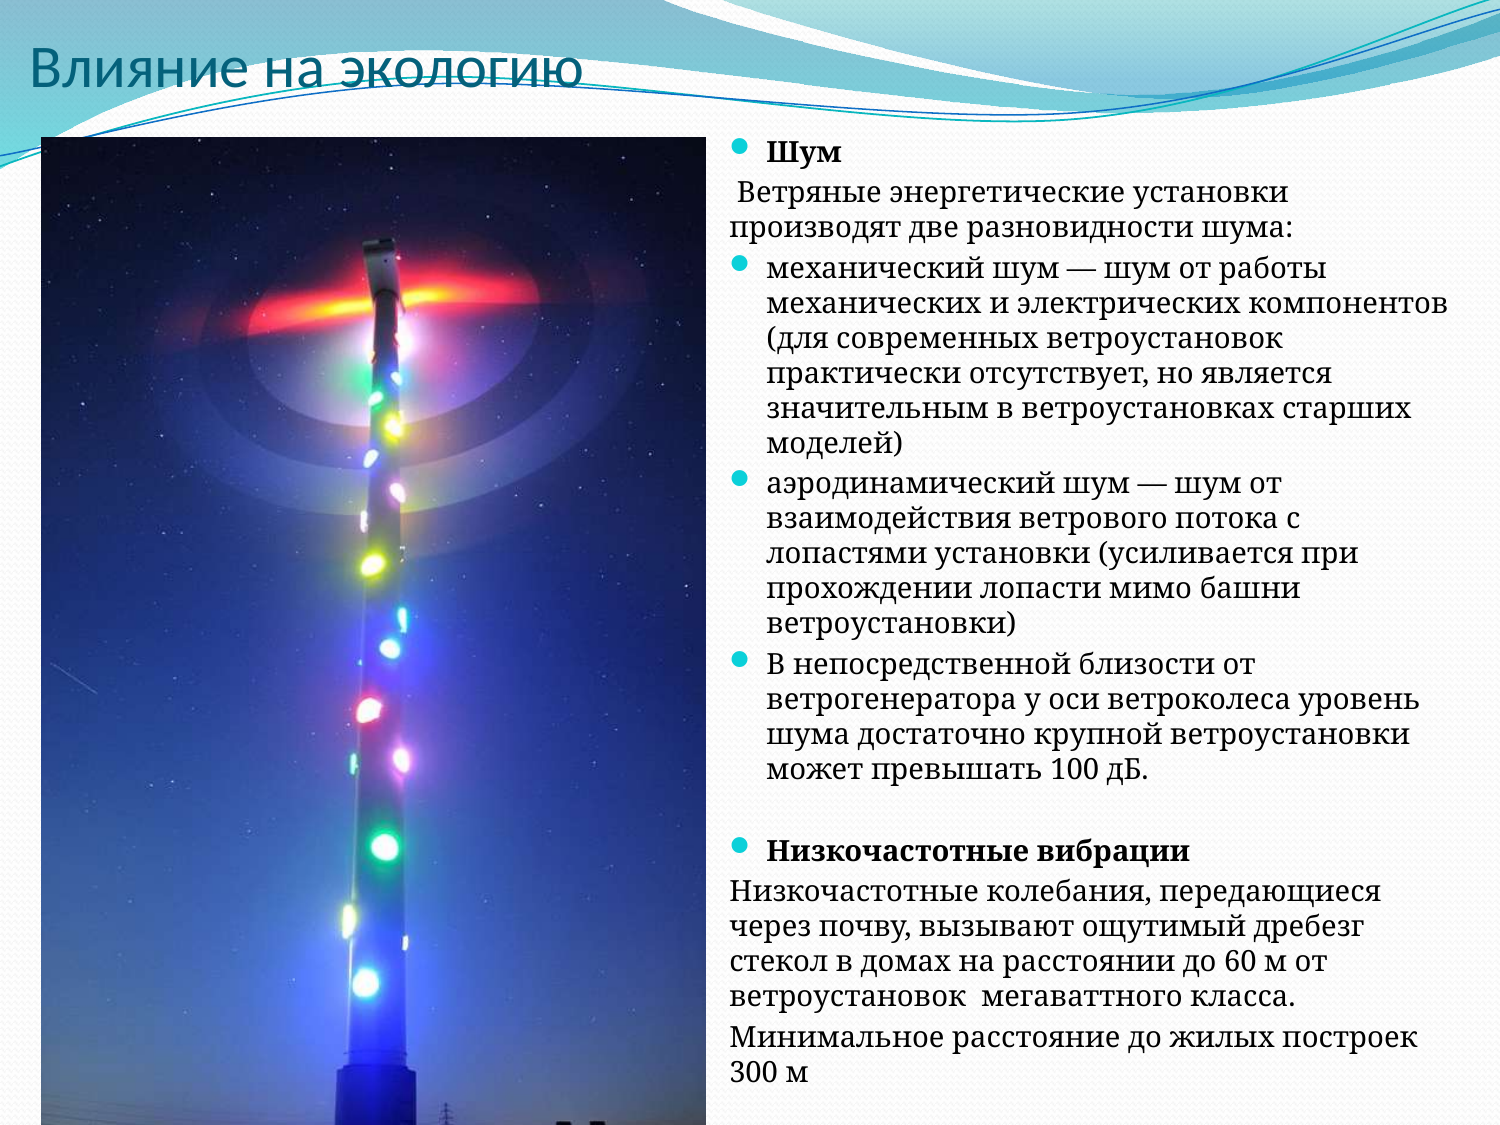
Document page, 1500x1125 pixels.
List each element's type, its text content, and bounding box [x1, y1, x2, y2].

list Шум Ветряные энергетические установки производят две разновидности шума: механический шум — шум от работы механических и электрических компонентов (для современных ветроустановок практически отсутствует, но является значительным в ветроустановках старших моделей) аэродинамический шум — шум от взаимодействия ветрового потока с лопастями установки (усиливается при прохождении лопасти мимо башни ветроустановки) В непосредственной близости от ветрогенератора у оси ветроколеса уровень шума достаточно крупной ветроустановки может превышать 100 дБ. Низкочастотные вибрации Низкочастотные колебания, передающиеся через почву, вызывают ощутимый дребезг стекол в домах на расстоянии до 60 м от ветроустановок мегаваттного класса. Минимальное расстояние до жилых построек 300 м [714, 125, 1483, 1106]
picture [41, 136, 707, 1125]
title Влияние на экологию [29, 19, 658, 100]
